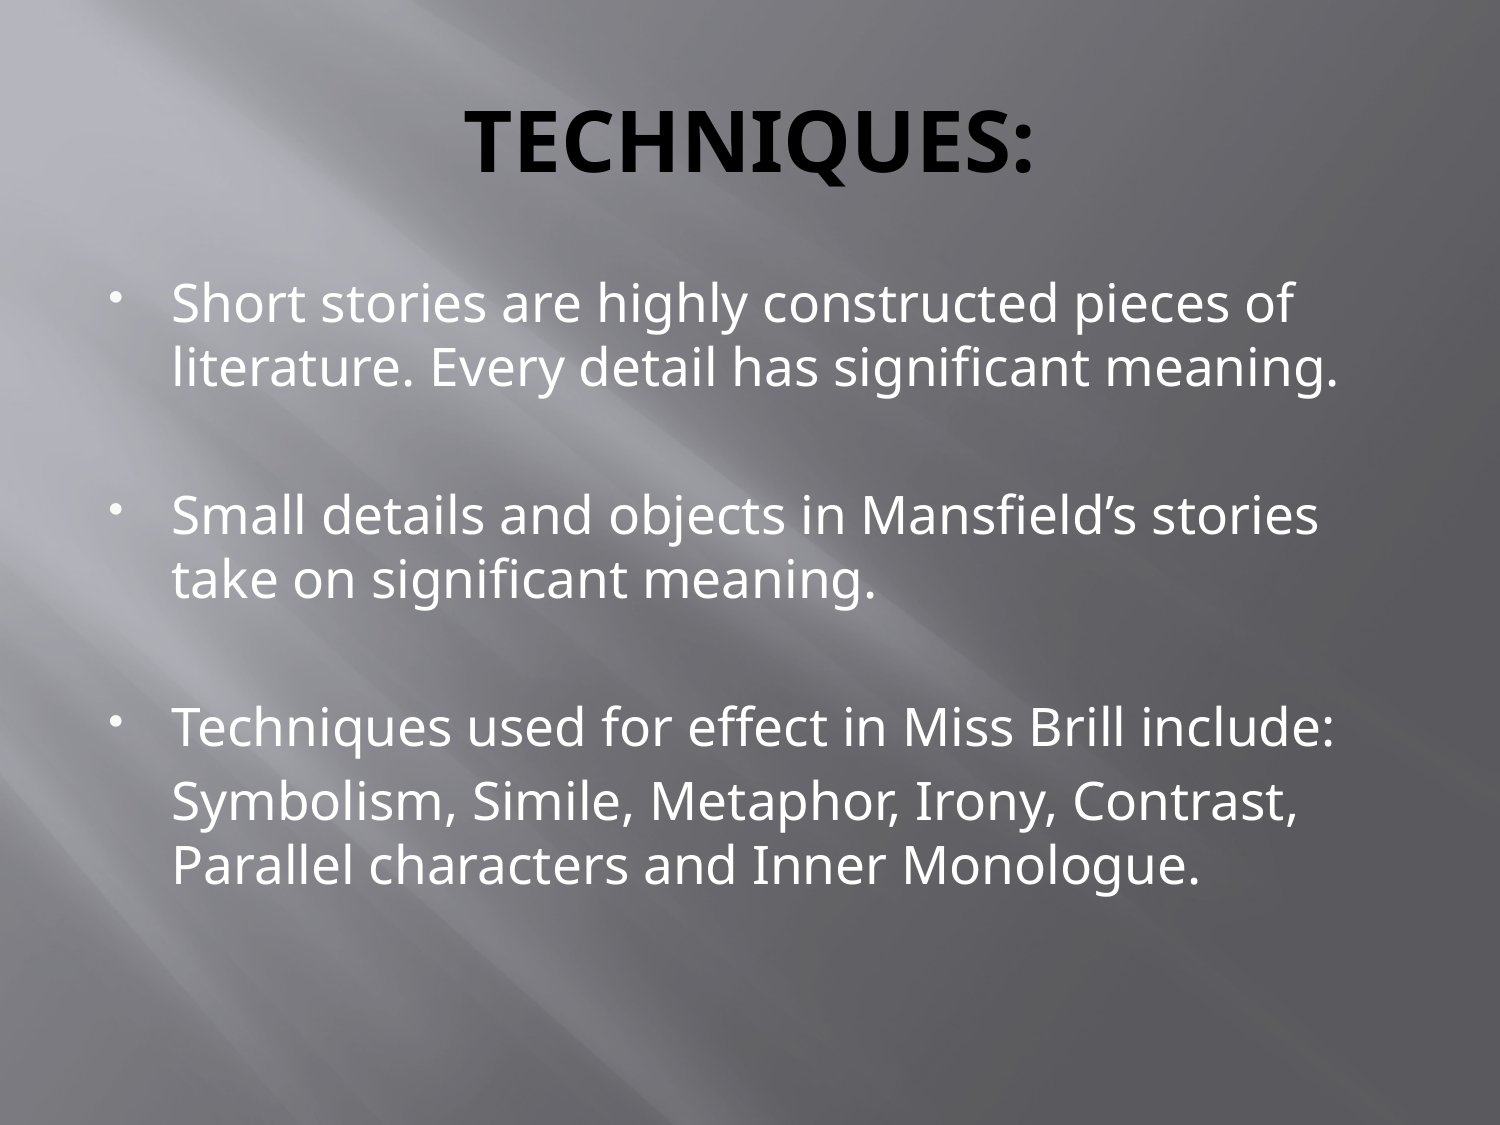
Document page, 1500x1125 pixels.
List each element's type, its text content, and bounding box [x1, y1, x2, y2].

title TECHNIQUES: [75, 45, 1425, 233]
list Short stories are highly constructed pieces of literature. Every detail has significant meaning. Small details and objects in Mansfield’s stories take on significant meaning. Techniques used for effect in Miss Brill include: Symbolism, Simile, Metaphor, Irony, Contrast, Parallel characters and Inner Monologue. [75, 262, 1425, 1035]
